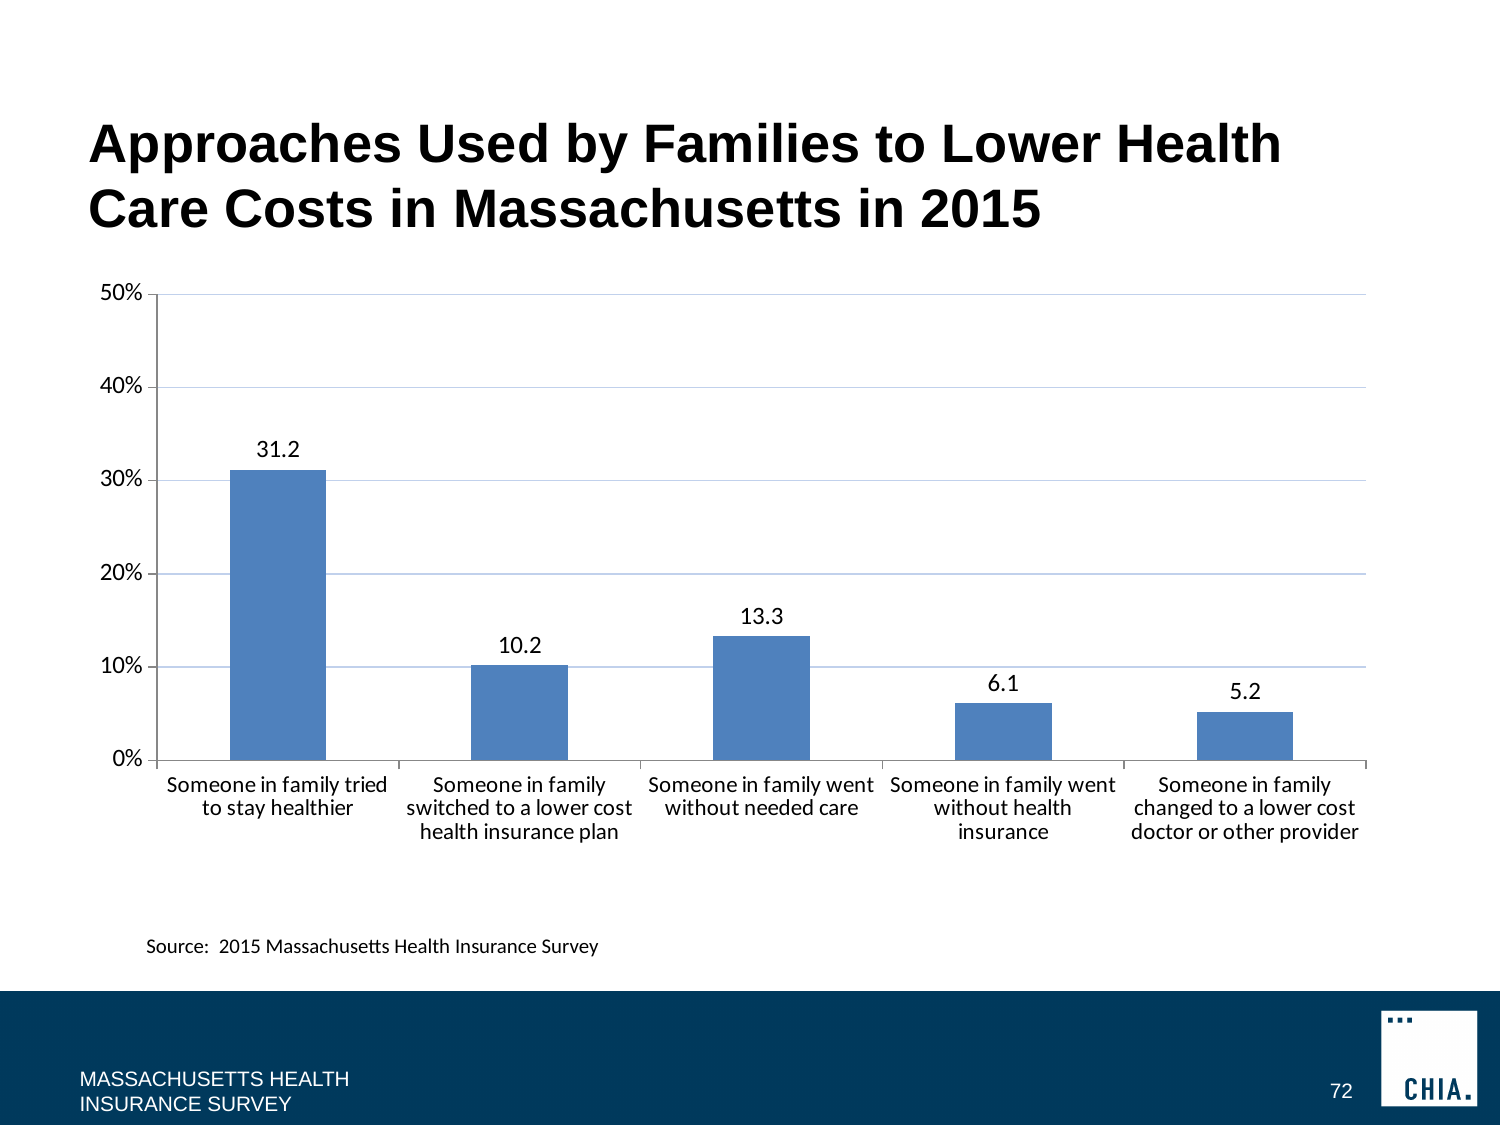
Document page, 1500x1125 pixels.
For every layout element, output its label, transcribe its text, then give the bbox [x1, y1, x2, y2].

title Approaches Used by Families to Lower Health Care Costs in Massachusetts in 2015 [73, 120, 1393, 227]
slide_number 72 [1017, 1060, 1368, 1121]
chart [73, 269, 1393, 858]
text_box Source: 2015 Massachusetts Health Insurance Survey [131, 899, 1142, 965]
footer MASSACHUSETTS HEALTH INSURANCE SURVEY [64, 1060, 430, 1121]
picture [0, 991, 1500, 1125]
